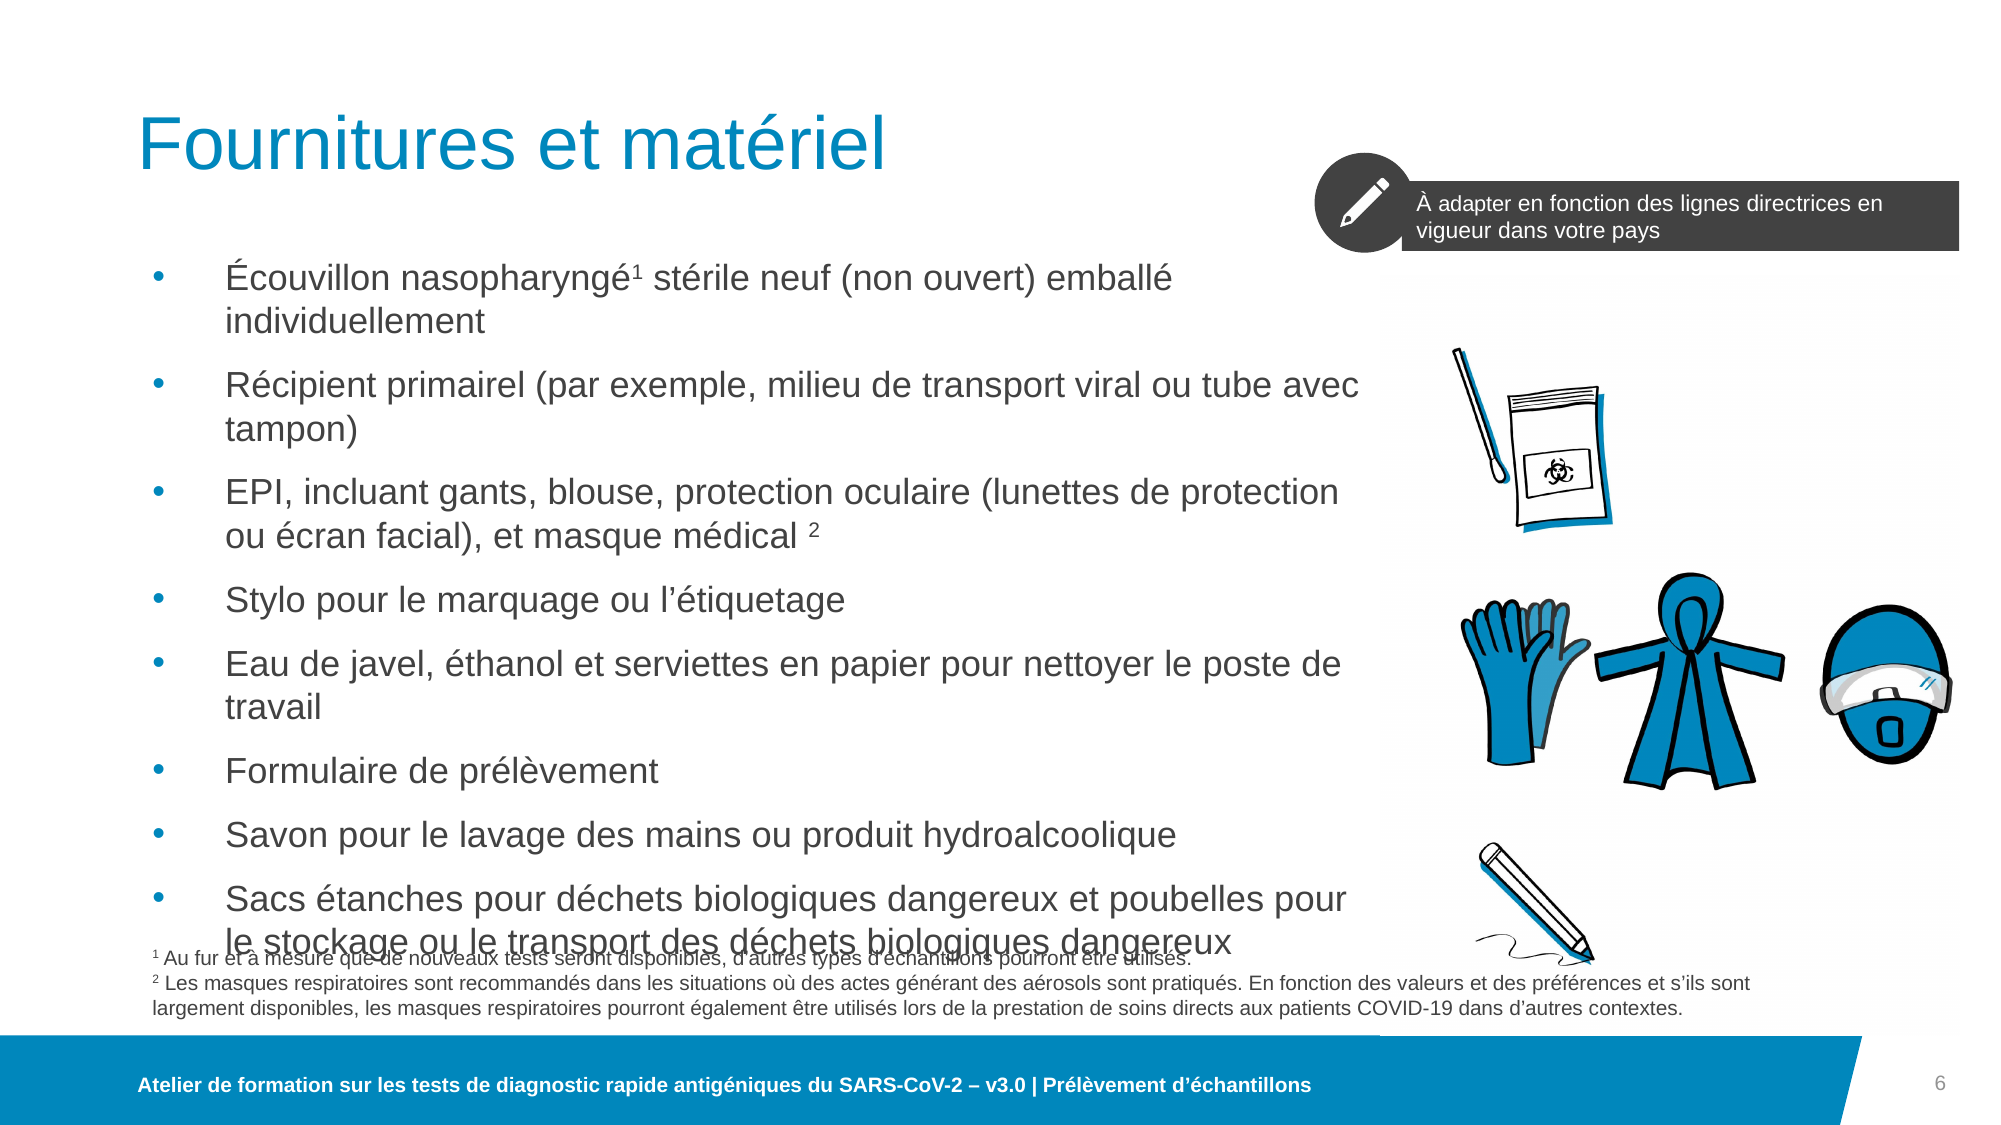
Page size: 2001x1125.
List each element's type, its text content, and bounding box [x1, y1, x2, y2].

title Fournitures et matériel [137, 31, 1863, 186]
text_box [1315, 153, 1960, 252]
picture [1379, 275, 1960, 1036]
footer Atelier de formation sur les tests de diagnostic rapide antigéniques du SARS-CoV-2 – v3.0 | Prélèvement d’échantillons [137, 1042, 1338, 1125]
slide_number 6 [1862, 1036, 1947, 1125]
text_box 1 Au fur et à mesure que de nouveaux tests seront disponibles, d’autres types d’échantillons pourront être utilisés. 2 Les masques respiratoires sont recommandés dans les situations où des actes générant des aérosols sont pratiqués. En fonction des valeurs et des préférences et s’ils sont largement disponibles, les masques respiratoires pourront également être utilisés lors de la prestation de soins directs aux patients COVID-19 dans d’autres contextes. [137, 936, 1379, 1027]
list Écouvillon nasopharyngé1 stérile neuf (non ouvert) emballé individuellement Récipient primairel (par exemple, milieu de transport viral ou tube avec tampon) EPI, incluant gants, blouse, protection oculaire (lunettes de protection ou écran facial), et masque médical 2 Stylo pour le marquage ou l’étiquetage Eau de javel, éthanol et serviettes en papier pour nettoyer le poste de travail Formulaire de prélèvement Savon pour le lavage des mains ou produit hydroalcoolique Sacs étanches pour déchets biologiques dangereux et poubelles pour le stockage ou le transport des déchets biologiques dangereux [137, 246, 1380, 936]
